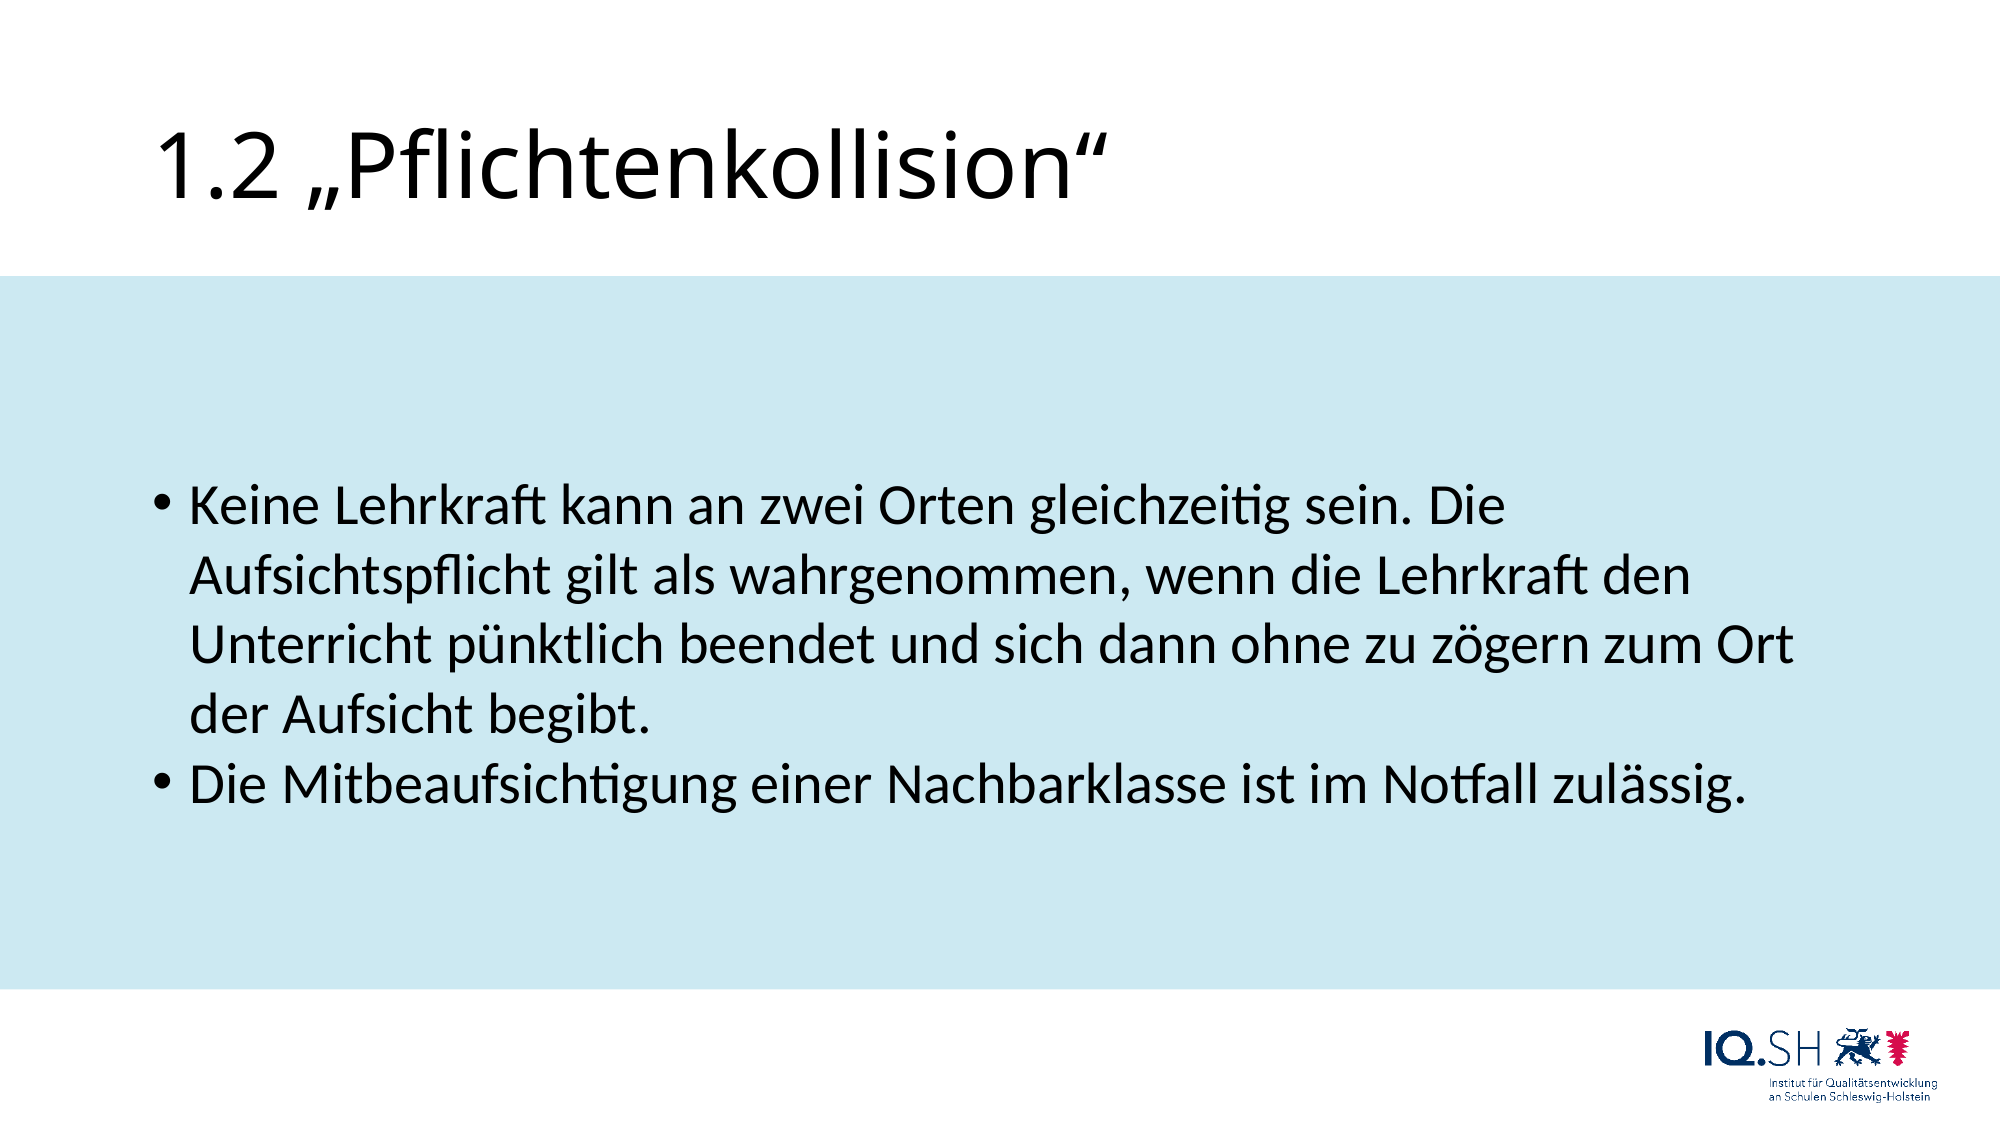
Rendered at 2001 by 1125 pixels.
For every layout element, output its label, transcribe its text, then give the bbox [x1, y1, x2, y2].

title 1.2 „Pflichtenkollision“ [137, 59, 1863, 278]
picture [1705, 1028, 1937, 1103]
list Keine Lehrkraft kann an zwei Orten gleichzeitig sein. Die Aufsichtspflicht gilt als wahrgenommen, wenn die Lehrkraft den Unterricht pünktlich beendet und sich dann ohne zu zögern zum Ort der Aufsicht begibt. Die Mitbeaufsichtigung einer Nachbarklasse ist im Notfall zulässig. [137, 299, 1863, 982]
